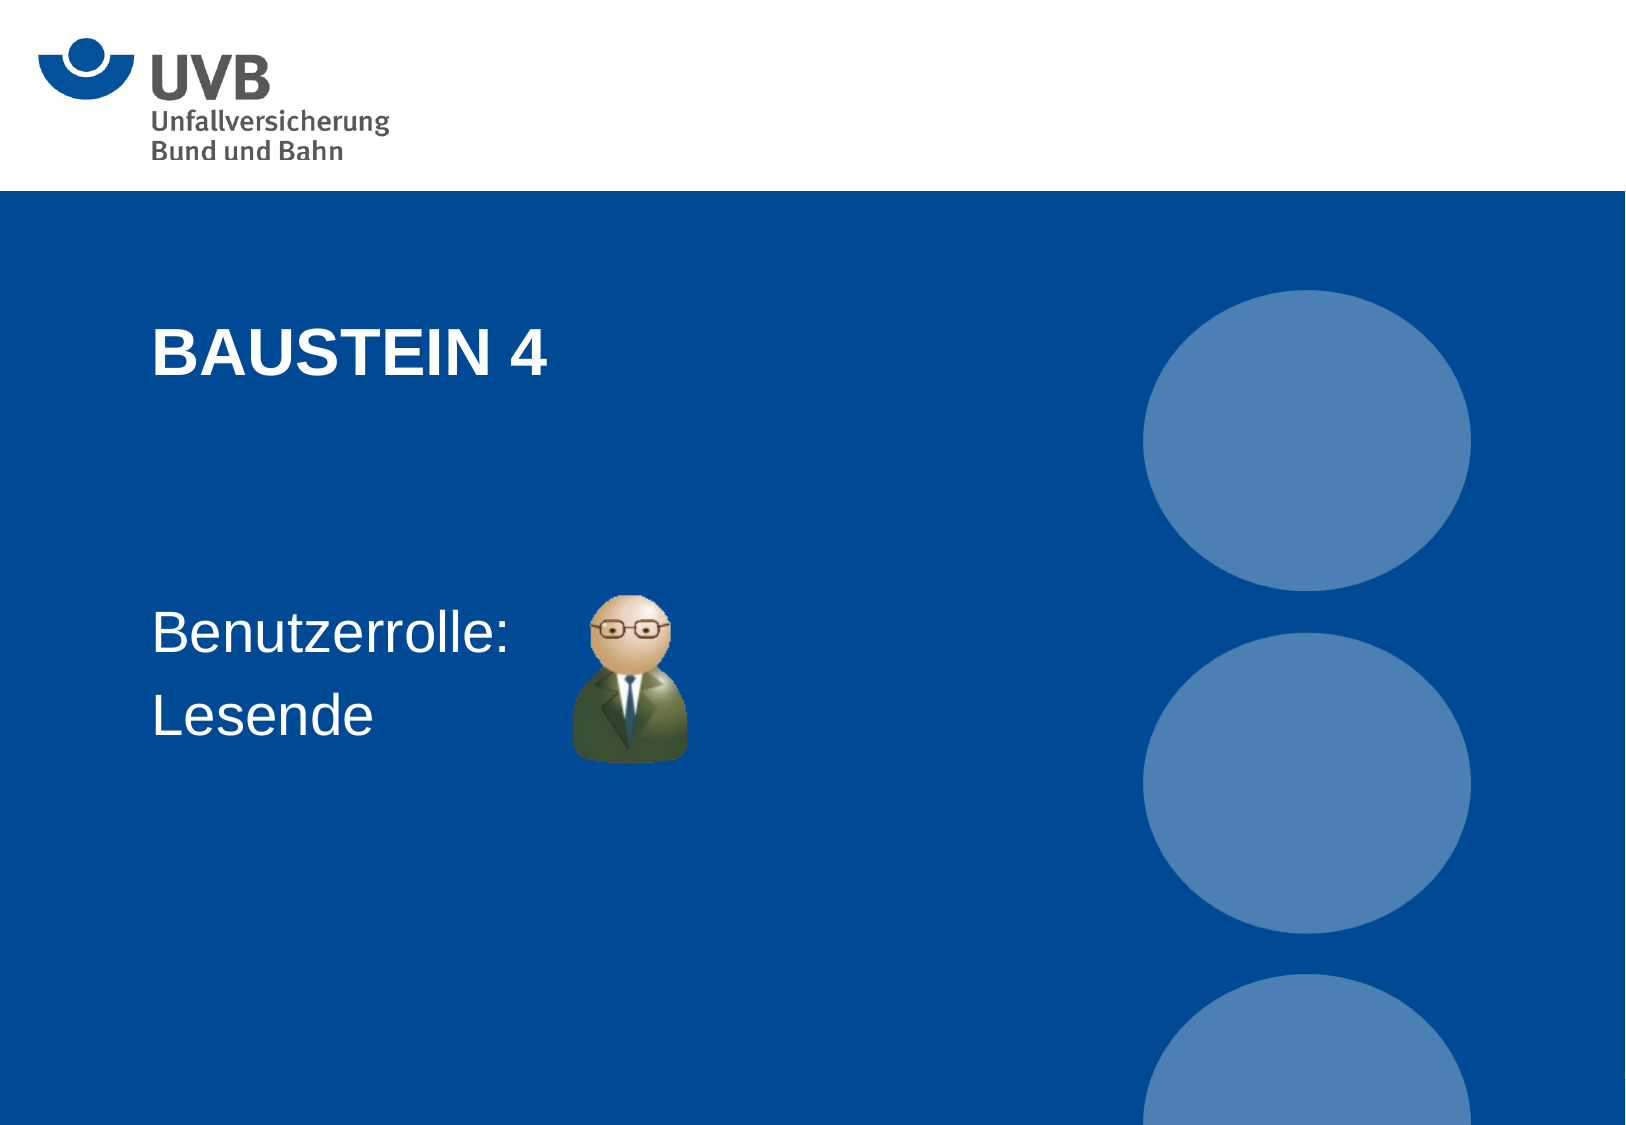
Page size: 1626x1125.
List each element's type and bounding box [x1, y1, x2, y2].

picture [569, 582, 692, 790]
text_box [0, 0, 1625, 1125]
